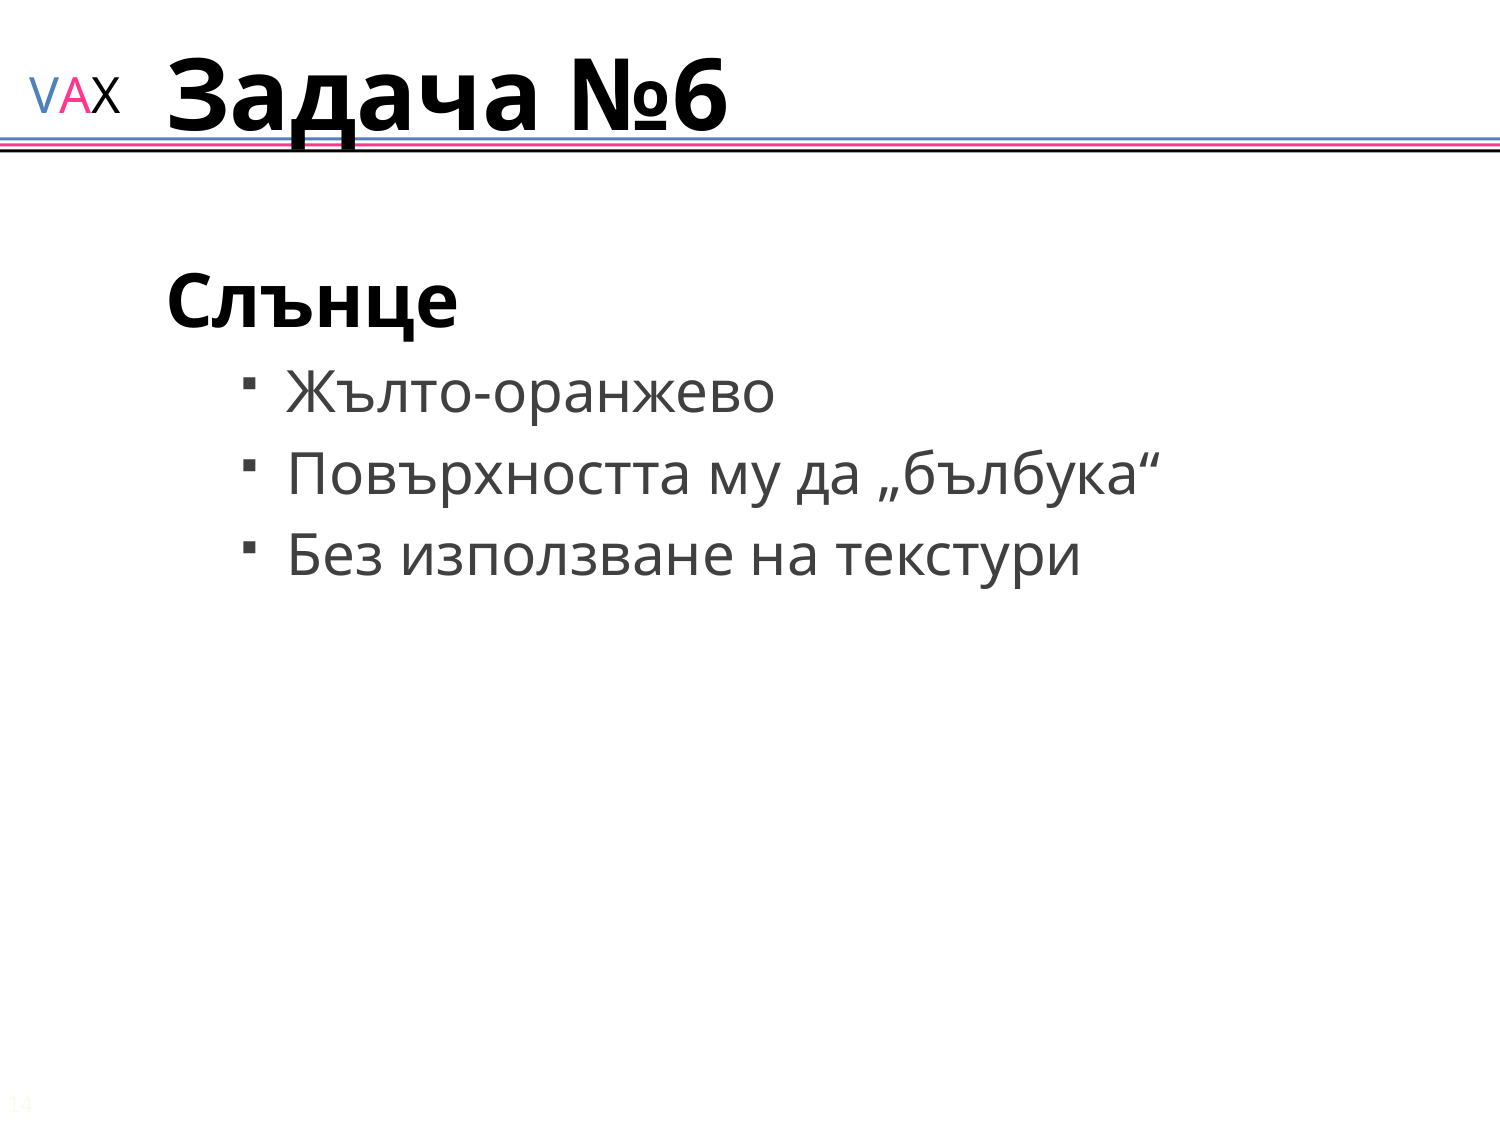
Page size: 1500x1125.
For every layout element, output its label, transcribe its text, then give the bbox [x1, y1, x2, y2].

list Слънце Жълто-оранжево Повърхността му да „бълбука“ Без използване на текстури [150, 200, 1488, 1113]
title Задача №6 [0, 37, 1500, 144]
